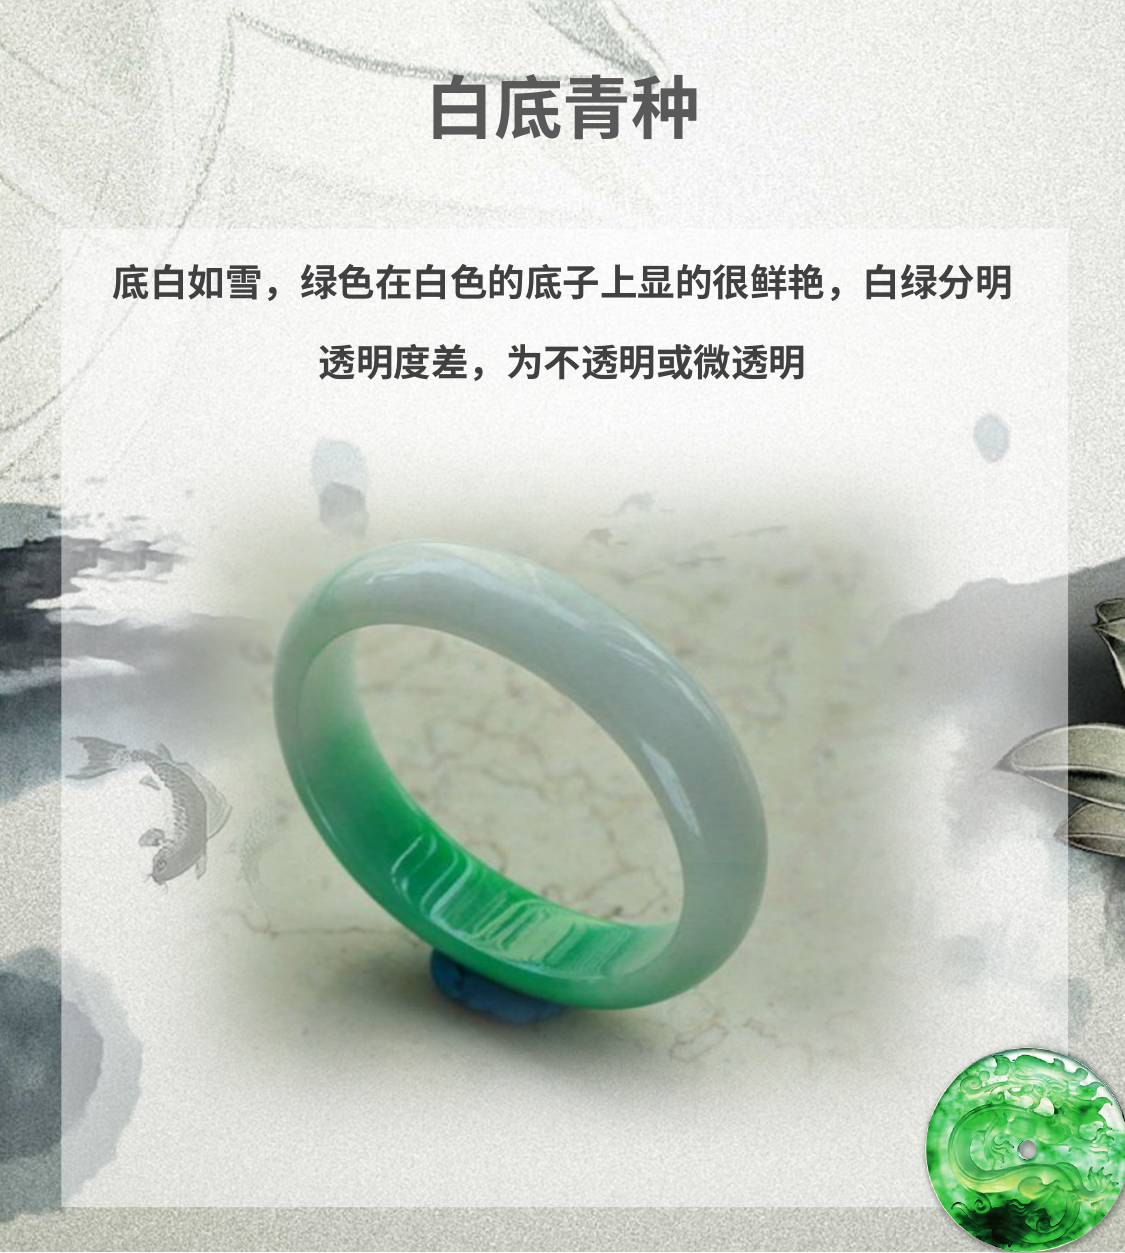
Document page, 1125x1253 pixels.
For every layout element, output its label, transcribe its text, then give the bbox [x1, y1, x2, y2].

list 底白如雪，绿色在白色的底子上显的很鲜艳，白绿分明 透明度差，为不透明或微透明 [58, 228, 1066, 1208]
title 白底青种 [60, 32, 1066, 192]
picture [0, 0, 1125, 1253]
